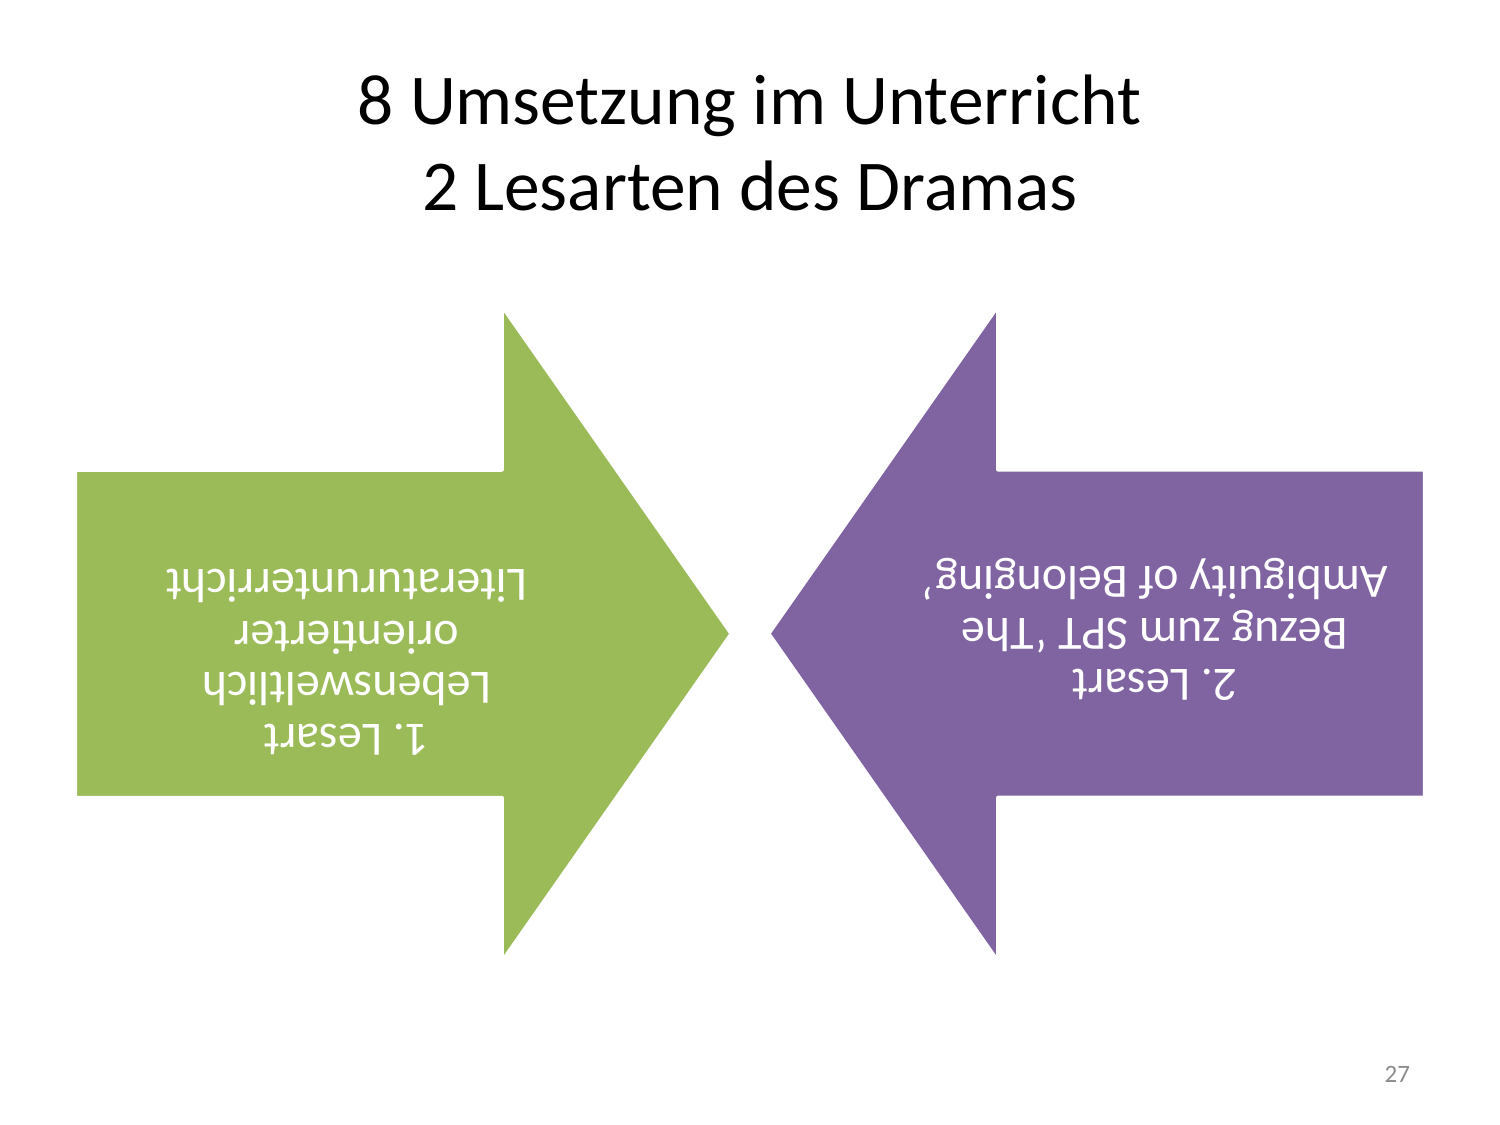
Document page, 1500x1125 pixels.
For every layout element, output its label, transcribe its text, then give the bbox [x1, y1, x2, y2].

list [74, 262, 1426, 1006]
slide_number 27 [1074, 1042, 1425, 1103]
title 8 Umsetzung im Unterricht 2 Lesarten des Dramas [75, 45, 1425, 233]
